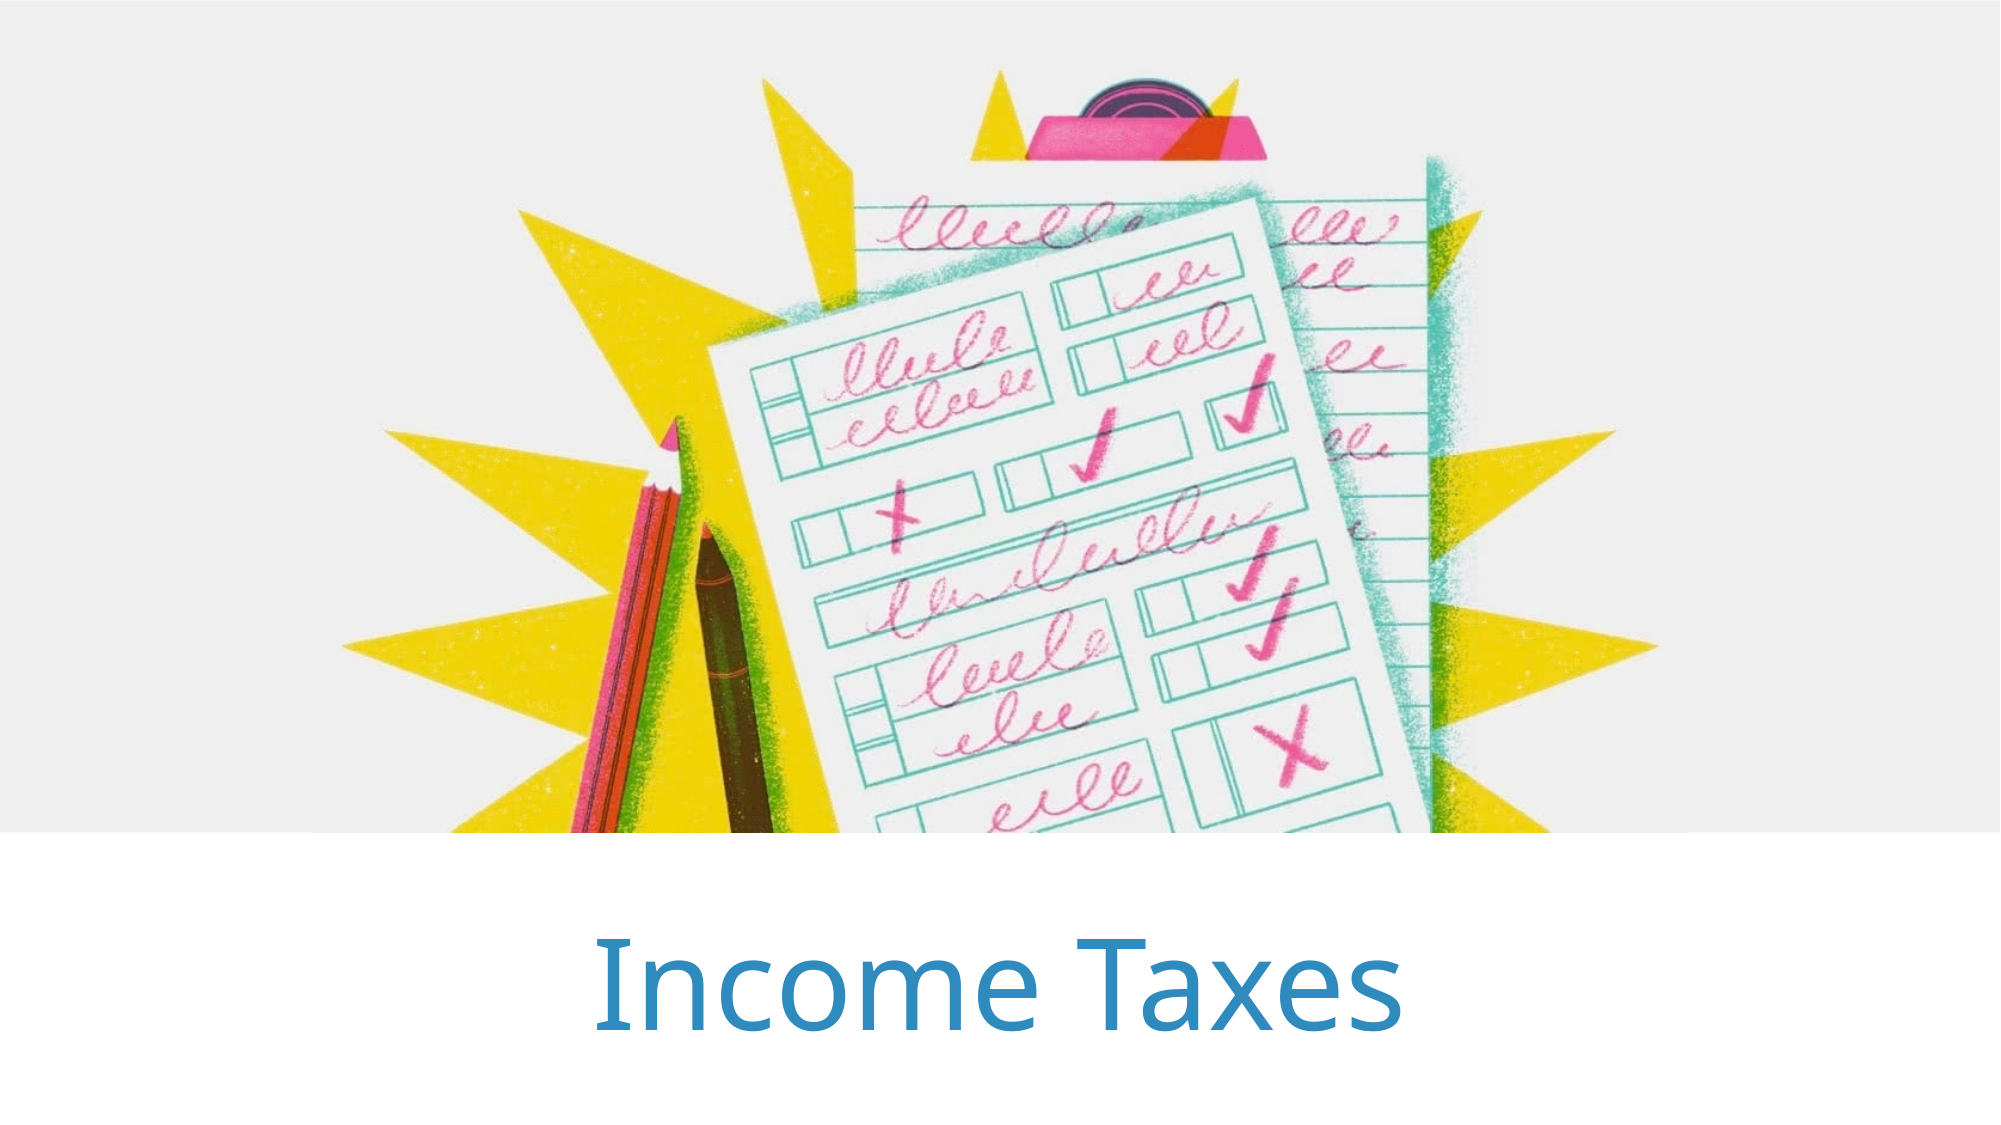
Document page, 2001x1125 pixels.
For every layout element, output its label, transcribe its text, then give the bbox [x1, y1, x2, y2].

picture [311, 58, 1689, 833]
text_box Income Taxes [100, 895, 1900, 1083]
text_box [0, 0, 2000, 833]
